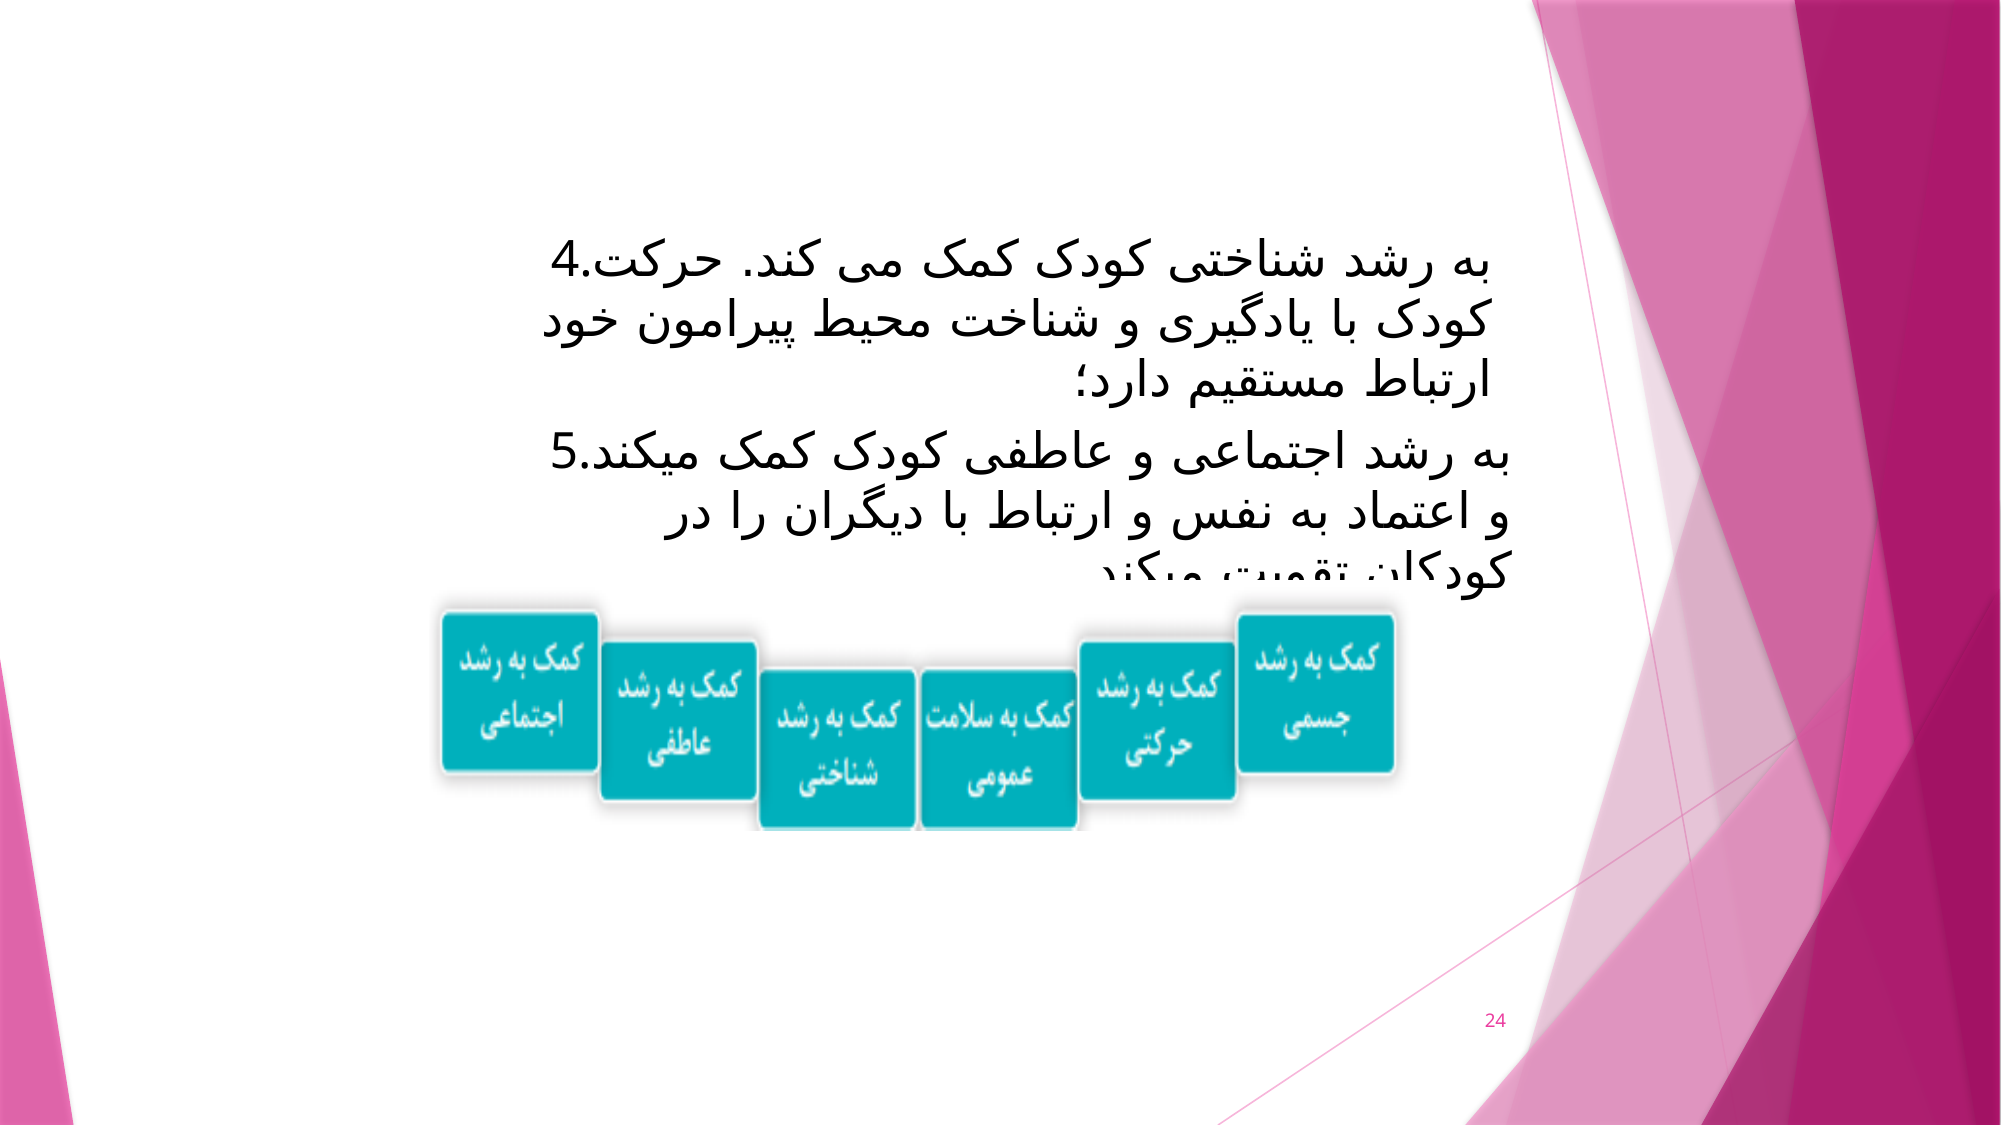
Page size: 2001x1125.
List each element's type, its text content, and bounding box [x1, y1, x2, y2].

text_box 4.به رشد شناختی کودک کمک می کند. حرکت کودک با یادگیری و شناخت محیط پیرامون خود ارتباط مستقیم دارد؛ [507, 218, 1508, 414]
picture [429, 579, 1448, 832]
text_box 5.به رشد اجتماعی و عاطفی کودک کمک میکند و اعتماد به نفس و ارتباط با دیگران را در کودکان تقویت میکند [527, 411, 1528, 607]
slide_number 24 [1409, 991, 1522, 1051]
